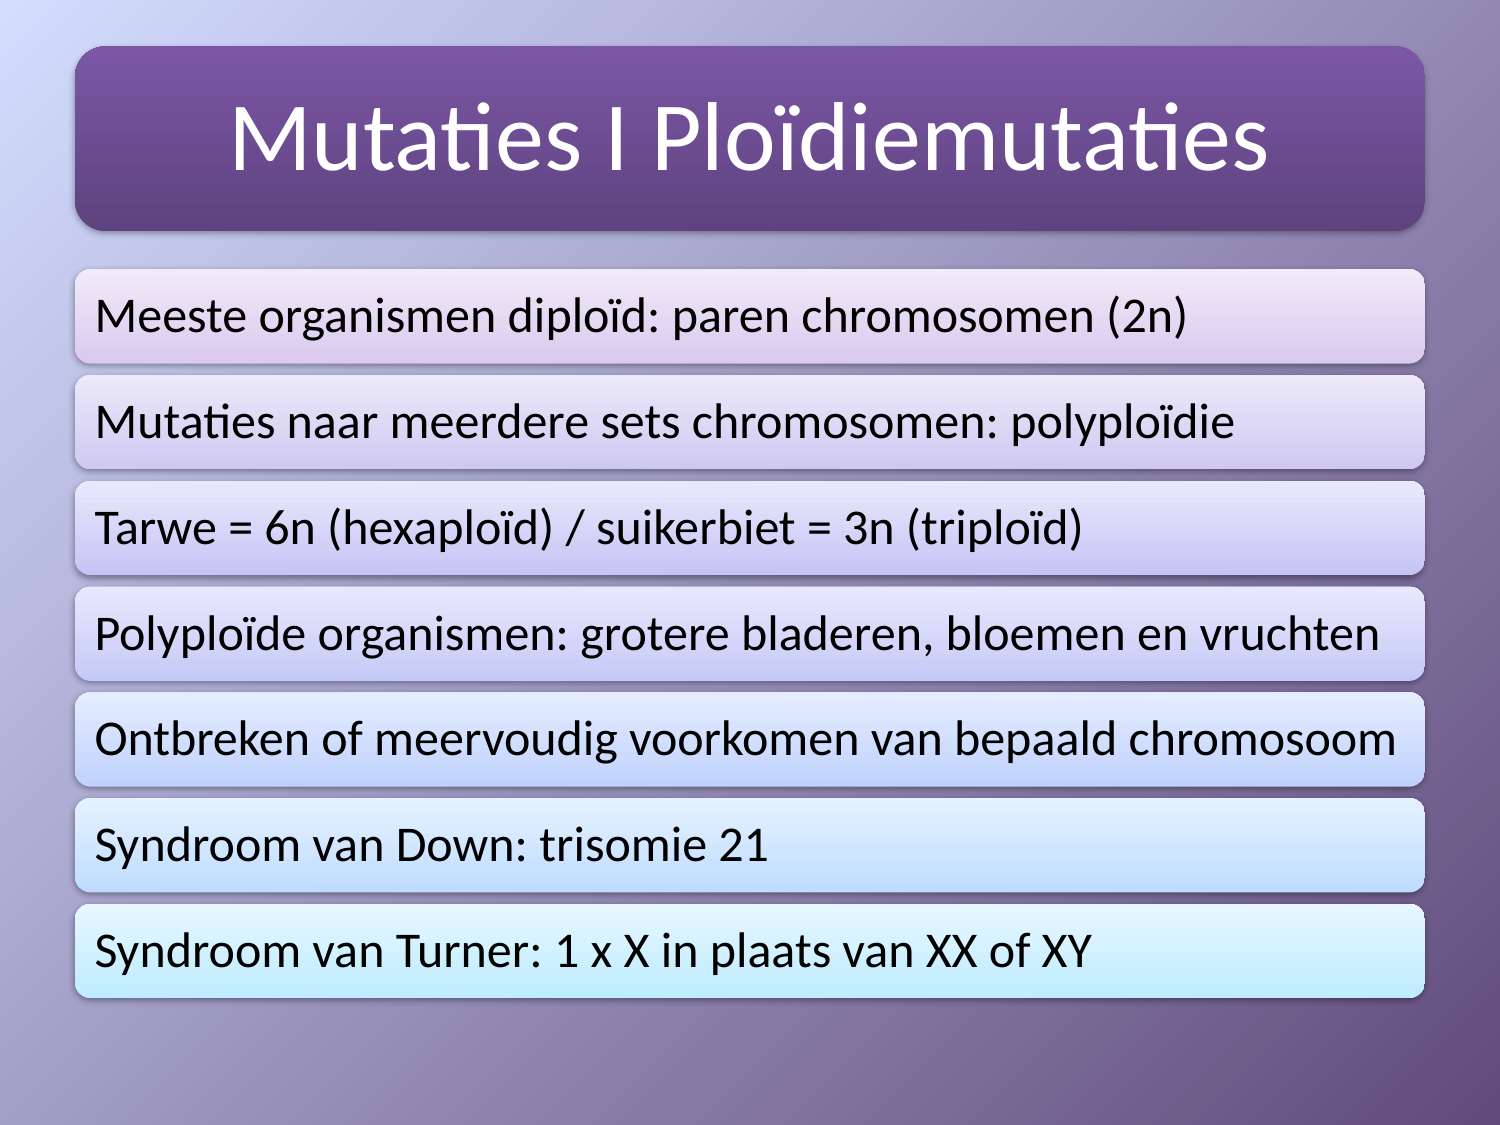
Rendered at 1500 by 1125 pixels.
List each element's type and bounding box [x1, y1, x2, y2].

list [74, 262, 1426, 1006]
text_box [74, 44, 1426, 233]
